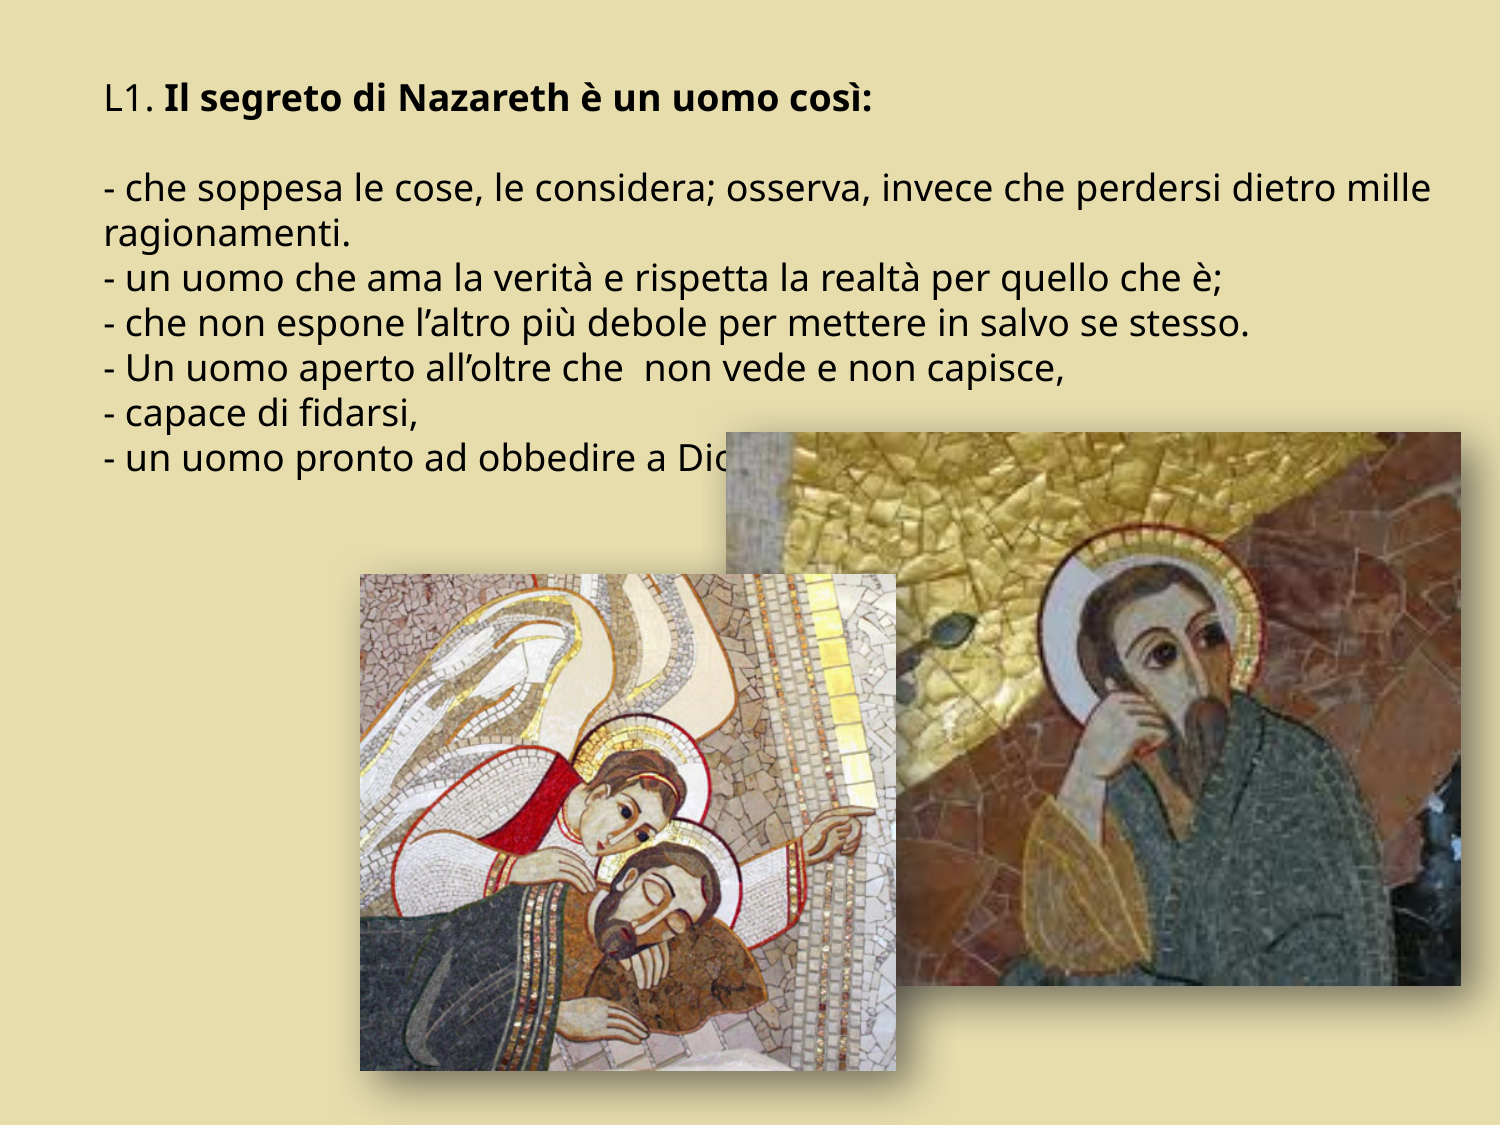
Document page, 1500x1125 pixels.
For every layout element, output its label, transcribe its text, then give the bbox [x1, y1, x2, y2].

text_box L1. Il segreto di Nazareth è un uomo così: - che soppesa le cose, le considera; osserva, invece che perdersi dietro mille ragionamenti. - un uomo che ama la verità e rispetta la realtà per quello che è; - che non espone l’altro più debole per mettere in salvo se stesso. - Un uomo aperto all’oltre che non vede e non capisce, - capace di fidarsi, - un uomo pronto ad obbedire a Dio. [88, 66, 1459, 487]
picture [359, 432, 1461, 1071]
